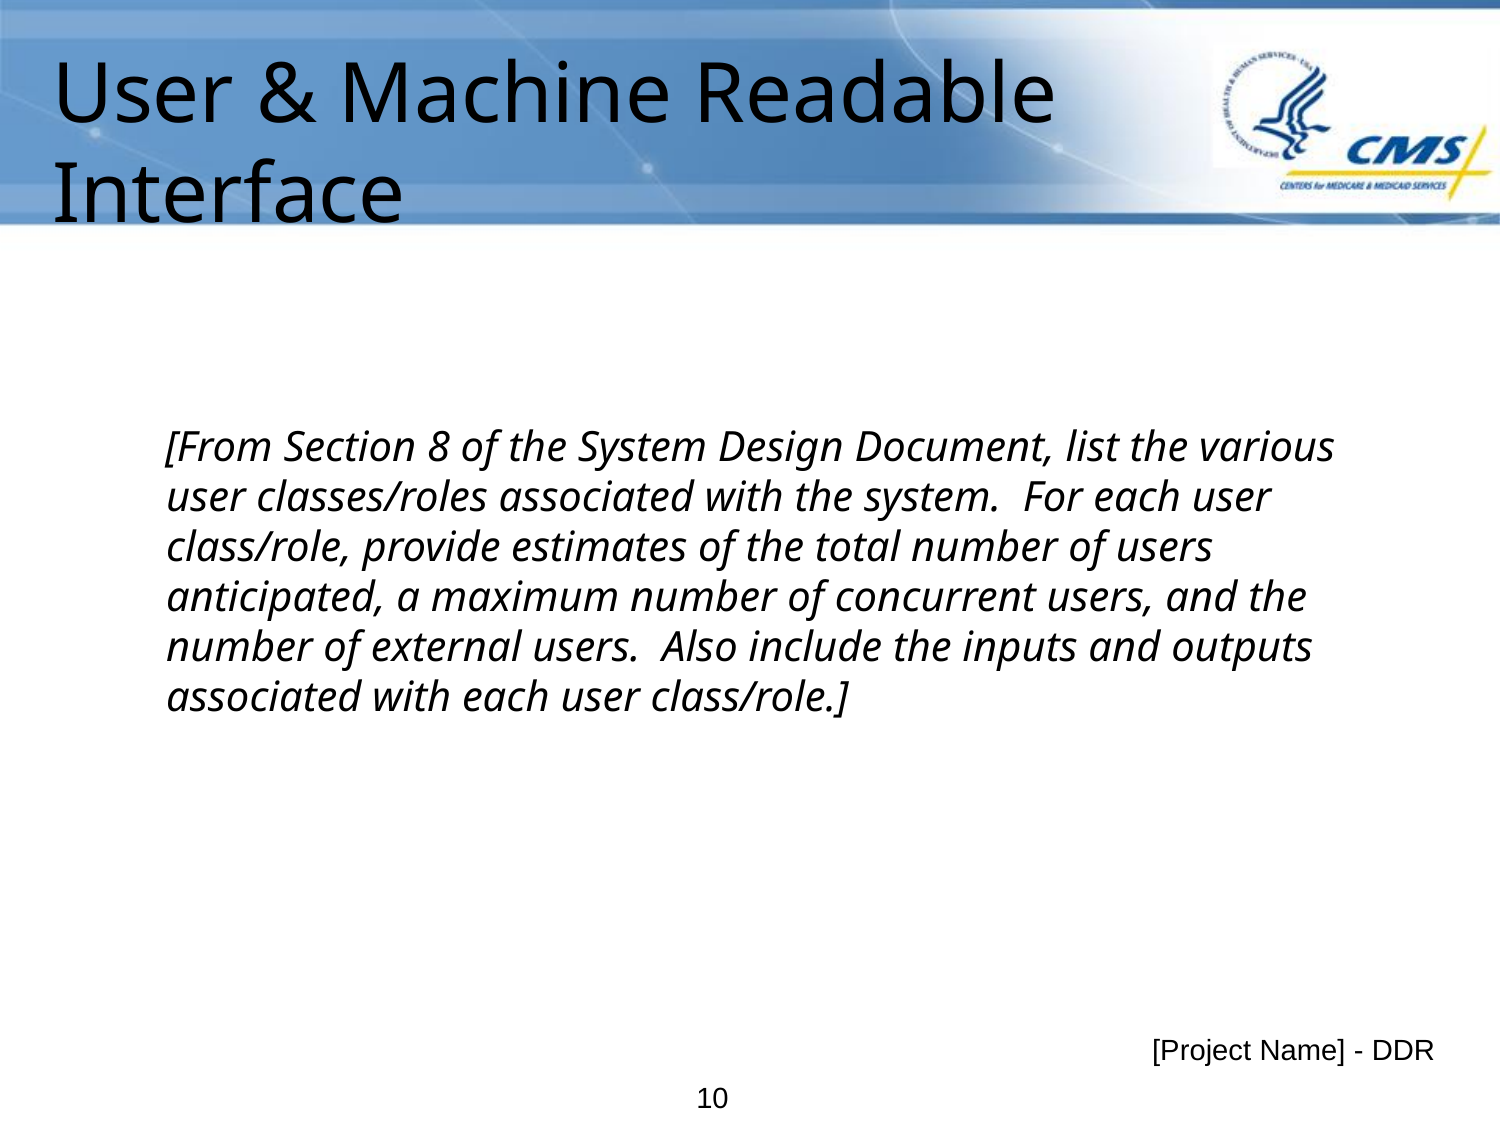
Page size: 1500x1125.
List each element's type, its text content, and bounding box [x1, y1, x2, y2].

footer [Project Name] - DDR [974, 1023, 1451, 1103]
title User & Machine Readable Interface [37, 44, 1388, 233]
slide_number 9 [537, 1071, 888, 1125]
list [From Section 8 of the System Design Document, list the various user classes/roles associated with the system. For each user class/role, provide estimates of the total number of users anticipated, a maximum number of concurrent users, and the number of external users. Also include the inputs and outputs associated with each user class/role.] [74, 412, 1426, 863]
picture [0, 0, 1500, 1125]
